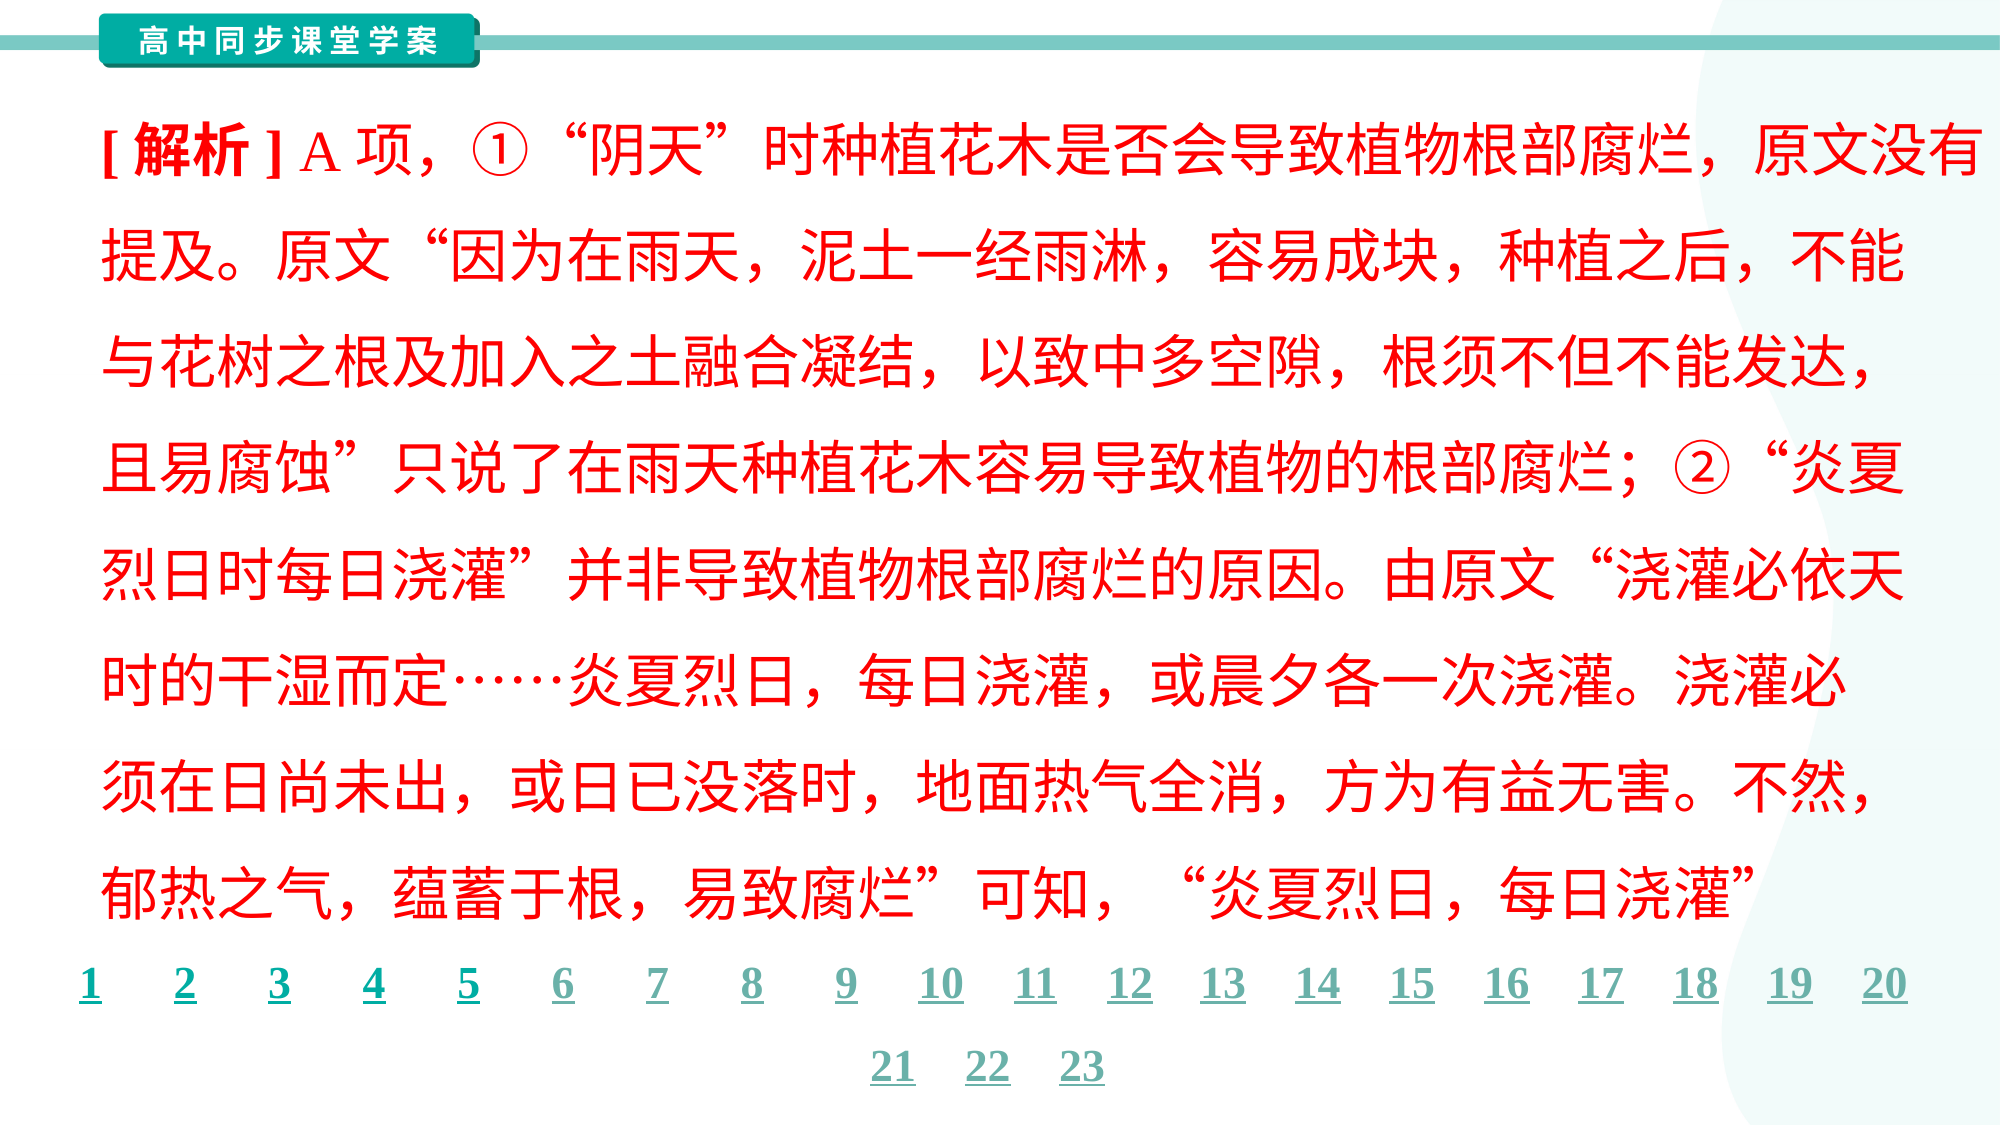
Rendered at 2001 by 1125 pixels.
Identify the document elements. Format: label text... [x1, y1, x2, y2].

text_box [解析] A项，①“阴天”时种植花木是否会导致植物根部腐烂，原文没有 提及。原文“因为在雨天，泥土一经雨淋，容易成块，种植之后，不能 与花树之根及加入之土融合凝结，以致中多空隙，根须不但不能发达， 且易腐蚀”只说了在雨天种植花木容易导致植物的根部腐烂；②“炎夏 烈日时每日浇灌”并非导致植物根部腐烂的原因。由原文“浇灌必依天 时的干湿而定……炎夏烈日，每日浇灌，或晨夕各一次浇灌。浇灌必 须在日尚未出，或日已没落时，地面热气全消，方为有益无害。不然， 郁热之气，蕴蓄于根，易致腐烂”可知，“炎夏烈日，每日浇灌” [100, 76, 1899, 927]
picture [0, 0, 2000, 1125]
